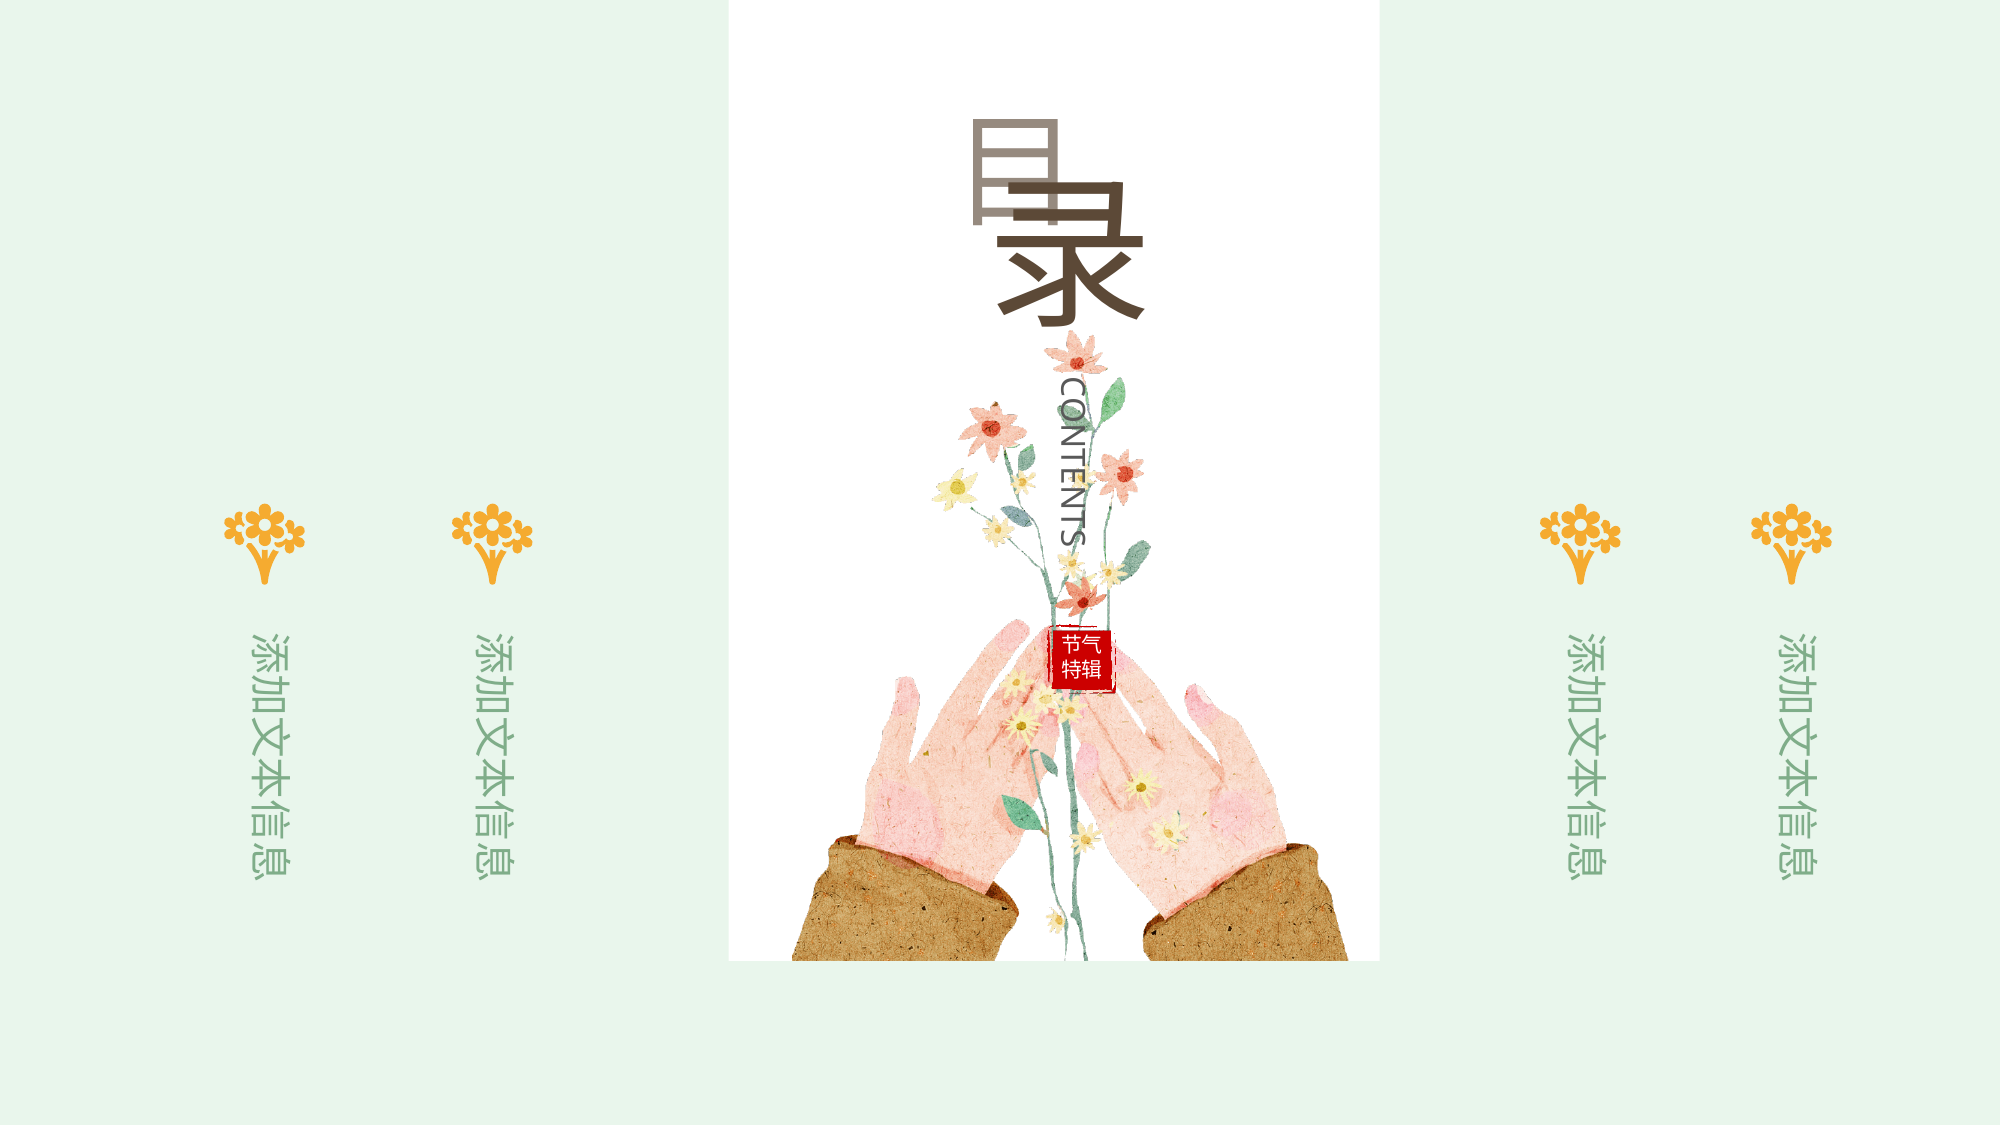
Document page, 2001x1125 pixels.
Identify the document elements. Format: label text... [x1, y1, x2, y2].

text_box [246, 543, 279, 585]
text_box [224, 511, 245, 546]
text_box [1590, 519, 1621, 554]
text_box 添加文本信息 [224, 617, 305, 922]
text_box [1801, 519, 1832, 554]
text_box 目 [938, 84, 1047, 174]
text_box [728, 0, 1381, 962]
text_box [1751, 511, 1772, 546]
text_box [274, 519, 305, 554]
text_box [502, 519, 533, 554]
text_box 添加文本信息 [447, 617, 529, 922]
text_box [1540, 511, 1561, 546]
picture [792, 174, 1349, 961]
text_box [1046, 624, 1136, 694]
text_box [245, 503, 285, 547]
text_box [473, 543, 507, 585]
text_box [473, 503, 512, 547]
text_box [452, 511, 473, 546]
text_box [1561, 543, 1595, 585]
text_box [1773, 543, 1806, 585]
text_box 添加文本信息 [1539, 617, 1621, 922]
text_box 录 [971, 139, 1169, 174]
text_box [1561, 503, 1600, 547]
text_box [1772, 503, 1812, 547]
text_box 添加文本信息 [1751, 617, 1832, 922]
